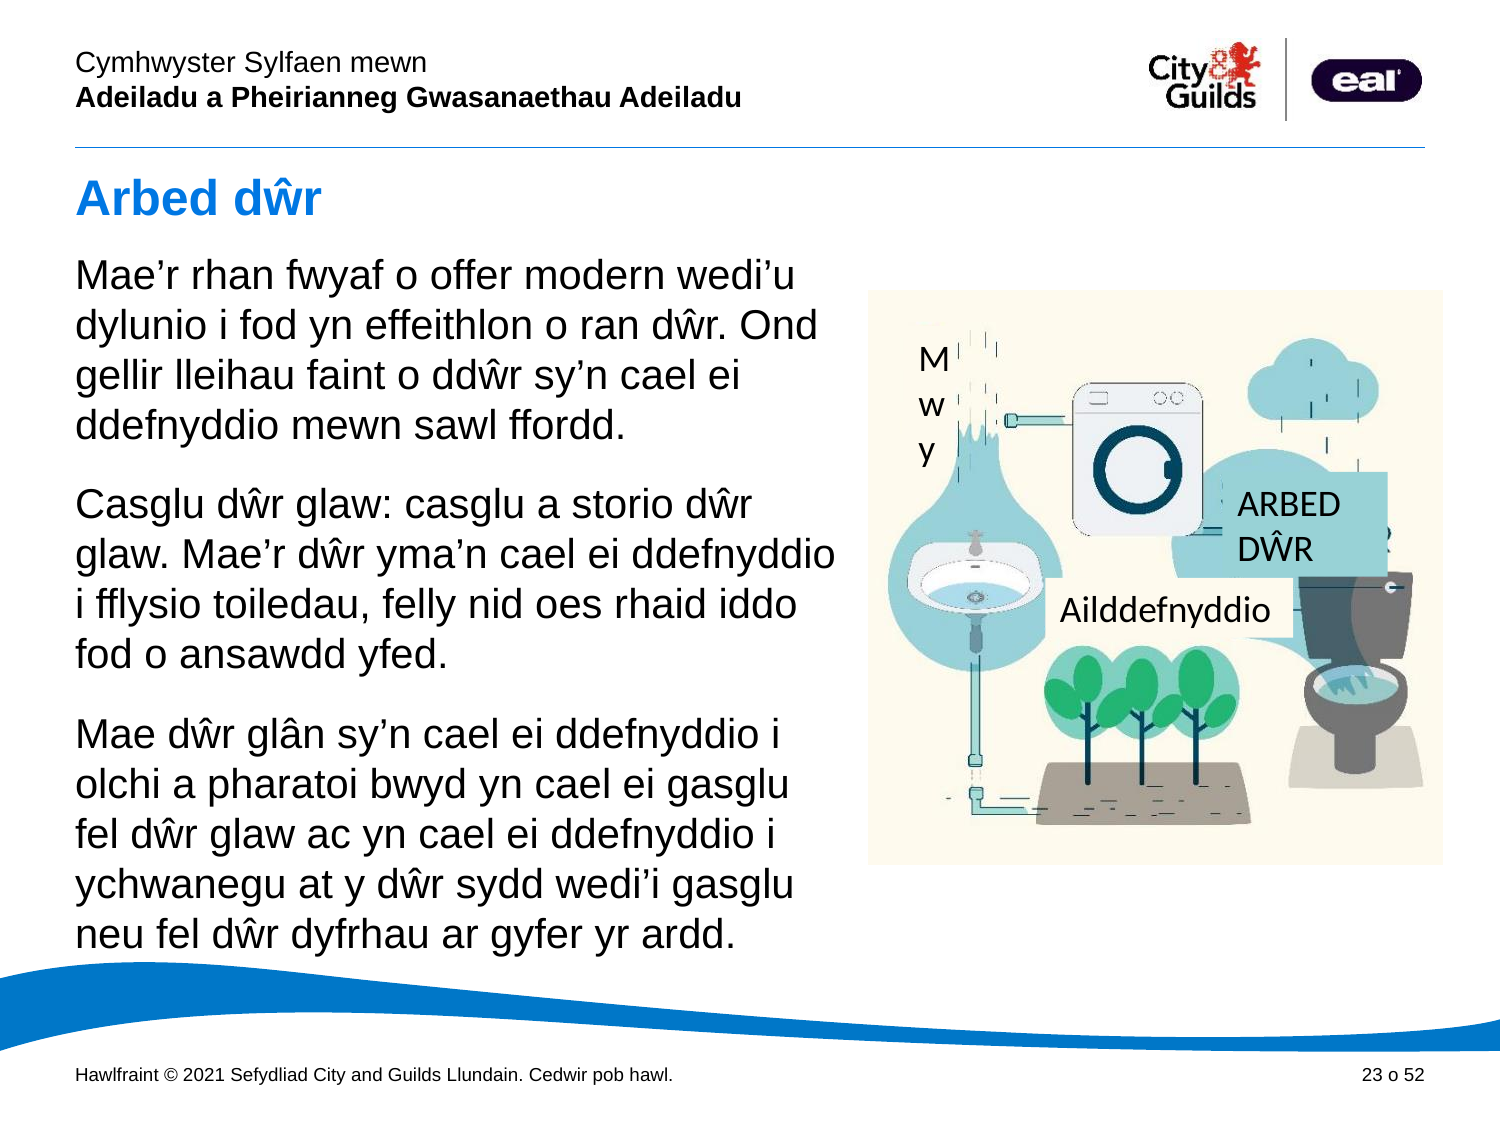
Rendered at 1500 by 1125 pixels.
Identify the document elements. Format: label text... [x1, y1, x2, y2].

list Mae’r rhan fwyaf o offer modern wedi’u dylunio i fod yn effeithlon o ran dŵr. Ond gellir lleihau faint o ddŵr sy’n cael ei ddefnyddio mewn sawl ffordd. Casglu dŵr glaw: casglu a storio dŵr glaw. Mae’r dŵr yma’n cael ei ddefnyddio i fflysio toiledau, felly nid oes rhaid iddo fod o ansawdd yfed. Mae dŵr glân sy’n cael ei ddefnyddio i olchi a pharatoi bwyd yn cael ei gasglu fel dŵr glaw ac yn cael ei ddefnyddio i ychwanegu at y dŵr sydd wedi’i gasglu neu fel dŵr dyfrhau ar gyfer yr ardd. [74, 247, 845, 946]
picture [1149, 38, 1422, 121]
picture [867, 290, 1443, 866]
title Arbed dŵr [74, 165, 1426, 229]
